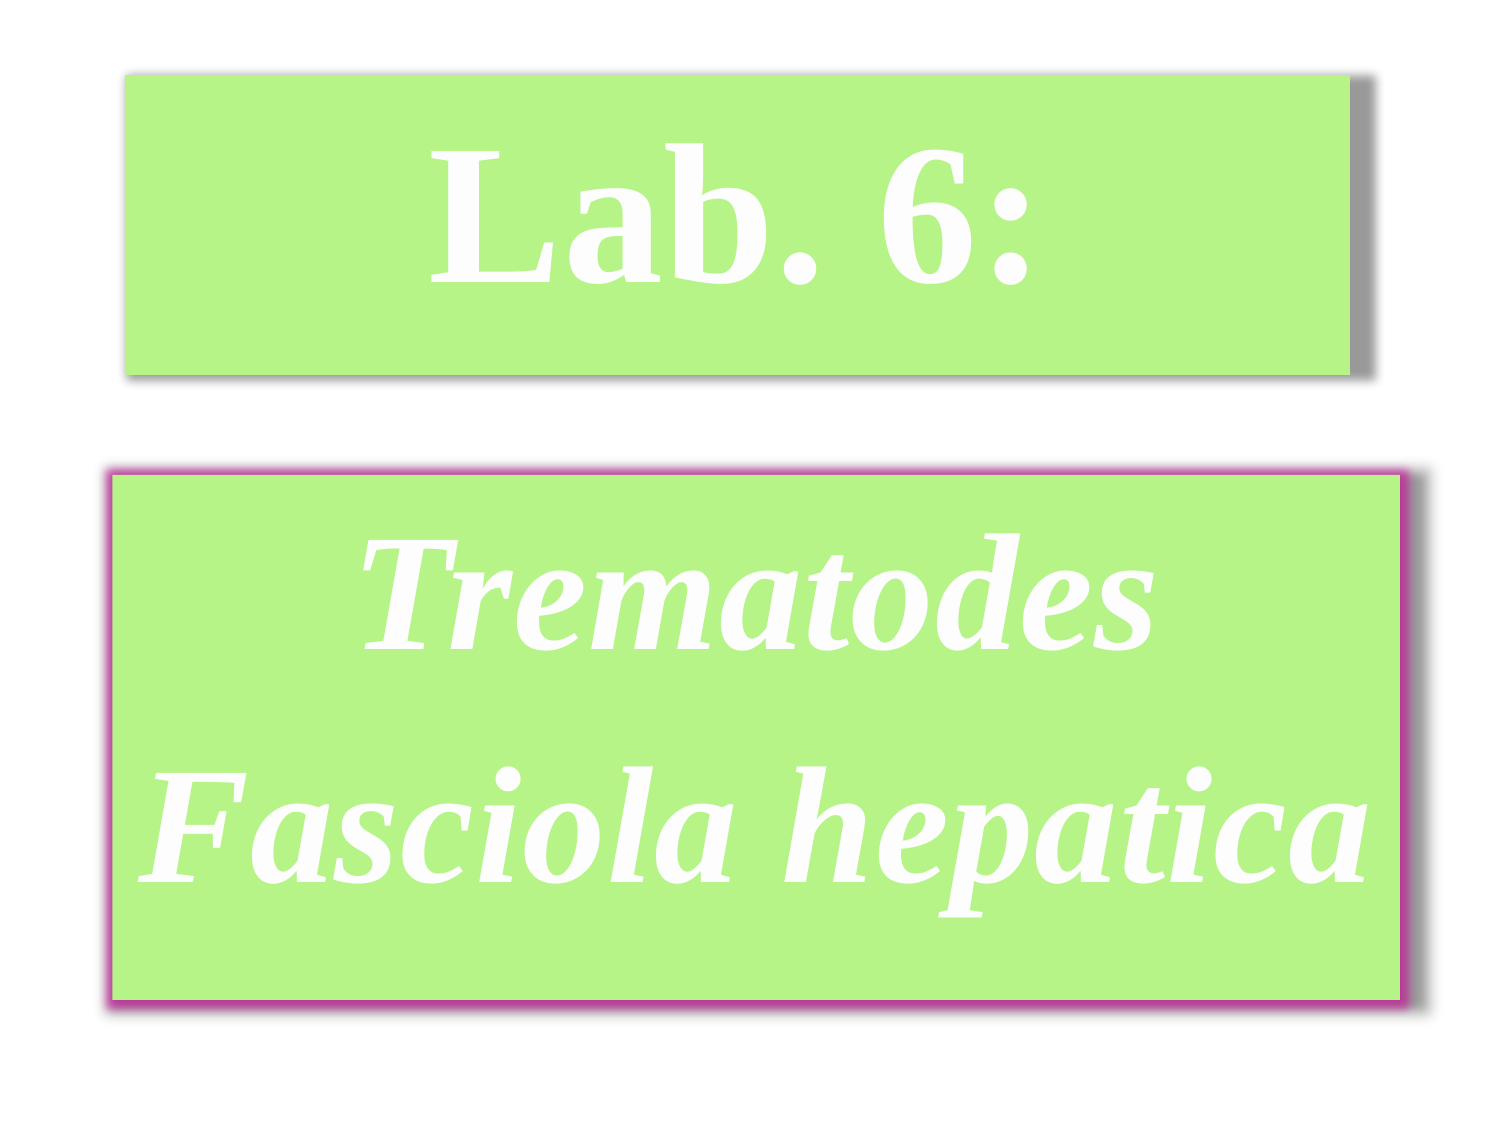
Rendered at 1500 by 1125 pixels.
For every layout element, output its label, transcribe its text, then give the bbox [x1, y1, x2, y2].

list Lab. 6: [124, 74, 1351, 376]
text_box Trematodes Fasciola hepatica [112, 474, 1400, 1000]
